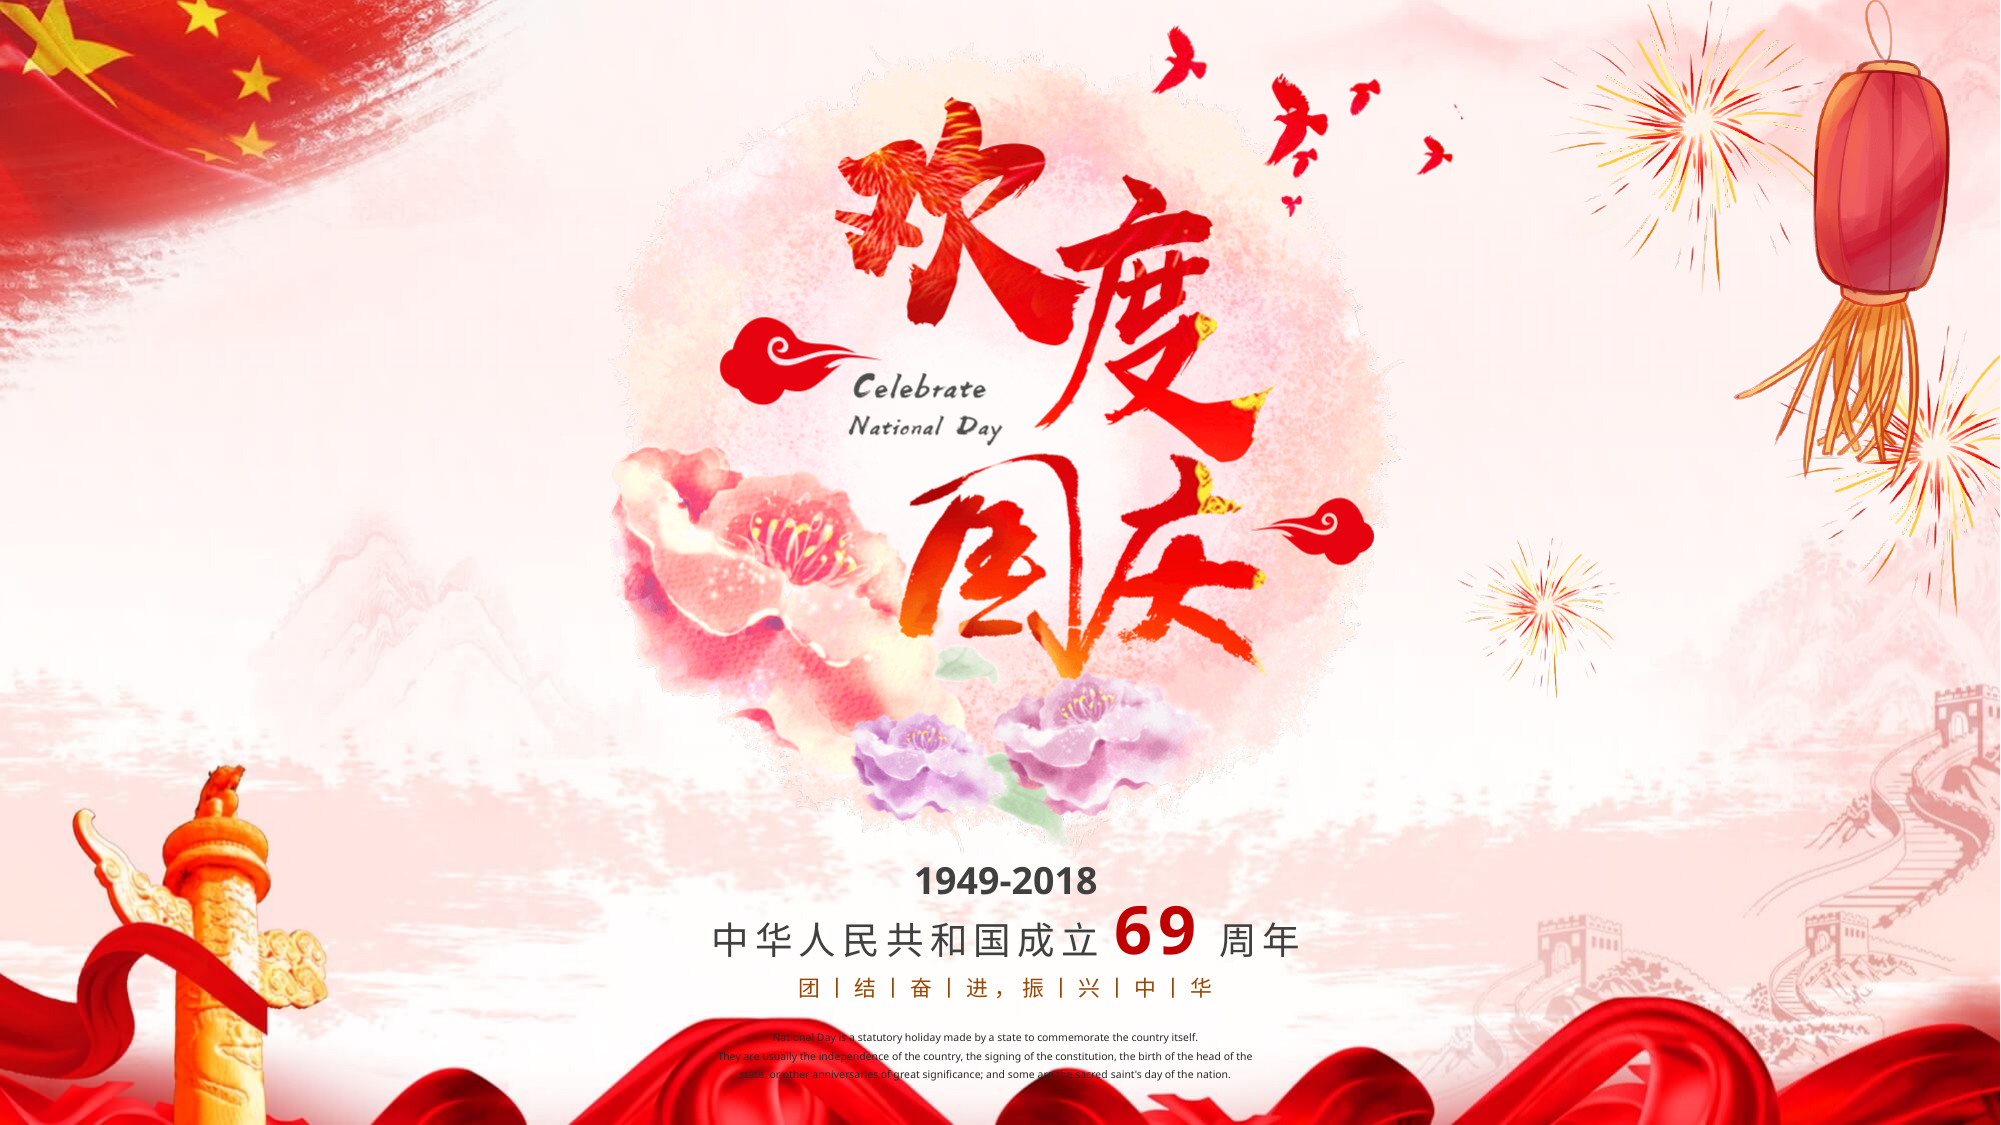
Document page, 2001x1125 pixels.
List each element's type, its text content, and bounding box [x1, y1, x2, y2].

text_box National Day is a statutory holiday made by a state to commemorate the country itself. They are usually the independence of the country, the signing of the constitution, the birth of the head of the state, or other anniversaries of great significance; and some are the sacred saint's day of the nation. [699, 1059, 1273, 1089]
picture [0, 0, 2001, 1125]
